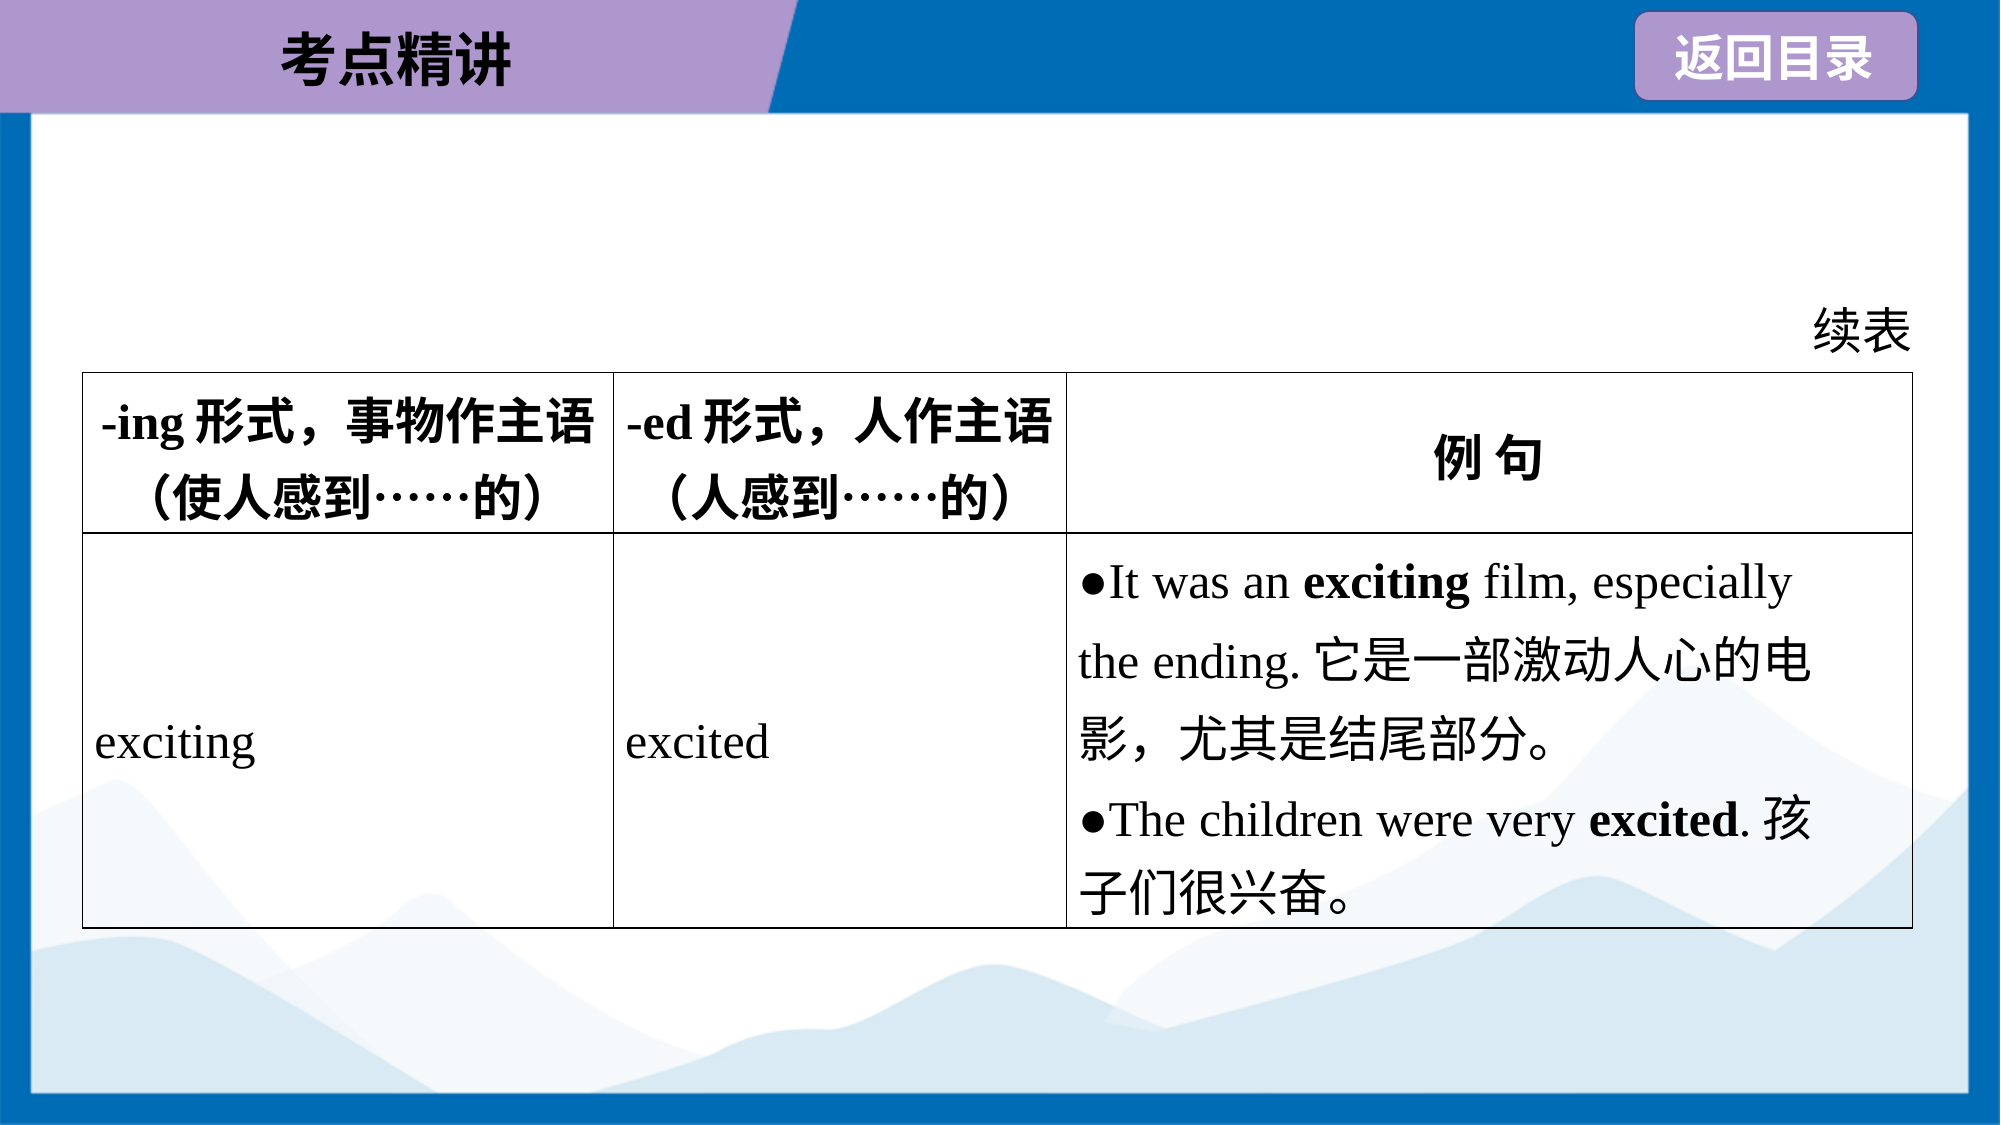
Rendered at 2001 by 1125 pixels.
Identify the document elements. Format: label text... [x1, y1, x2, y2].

table_cell excited [614, 534, 1066, 927]
table_header -ed形式，人作主语 （人感到……的） [614, 373, 1066, 532]
table_header -ing形式，事物作主语 （使人感到……的） [83, 373, 613, 532]
text_box 续表 [1811, 271, 1913, 360]
table_cell ●It was an exciting film, especially the ending.它是一部激动人心的电 影，尤其是结尾部分。 ●The children were very excited.孩 子们很兴奋。 [1067, 534, 1912, 927]
picture [0, 0, 2000, 1125]
table_header 例 句 [1067, 373, 1912, 532]
table_cell exciting [83, 534, 613, 927]
